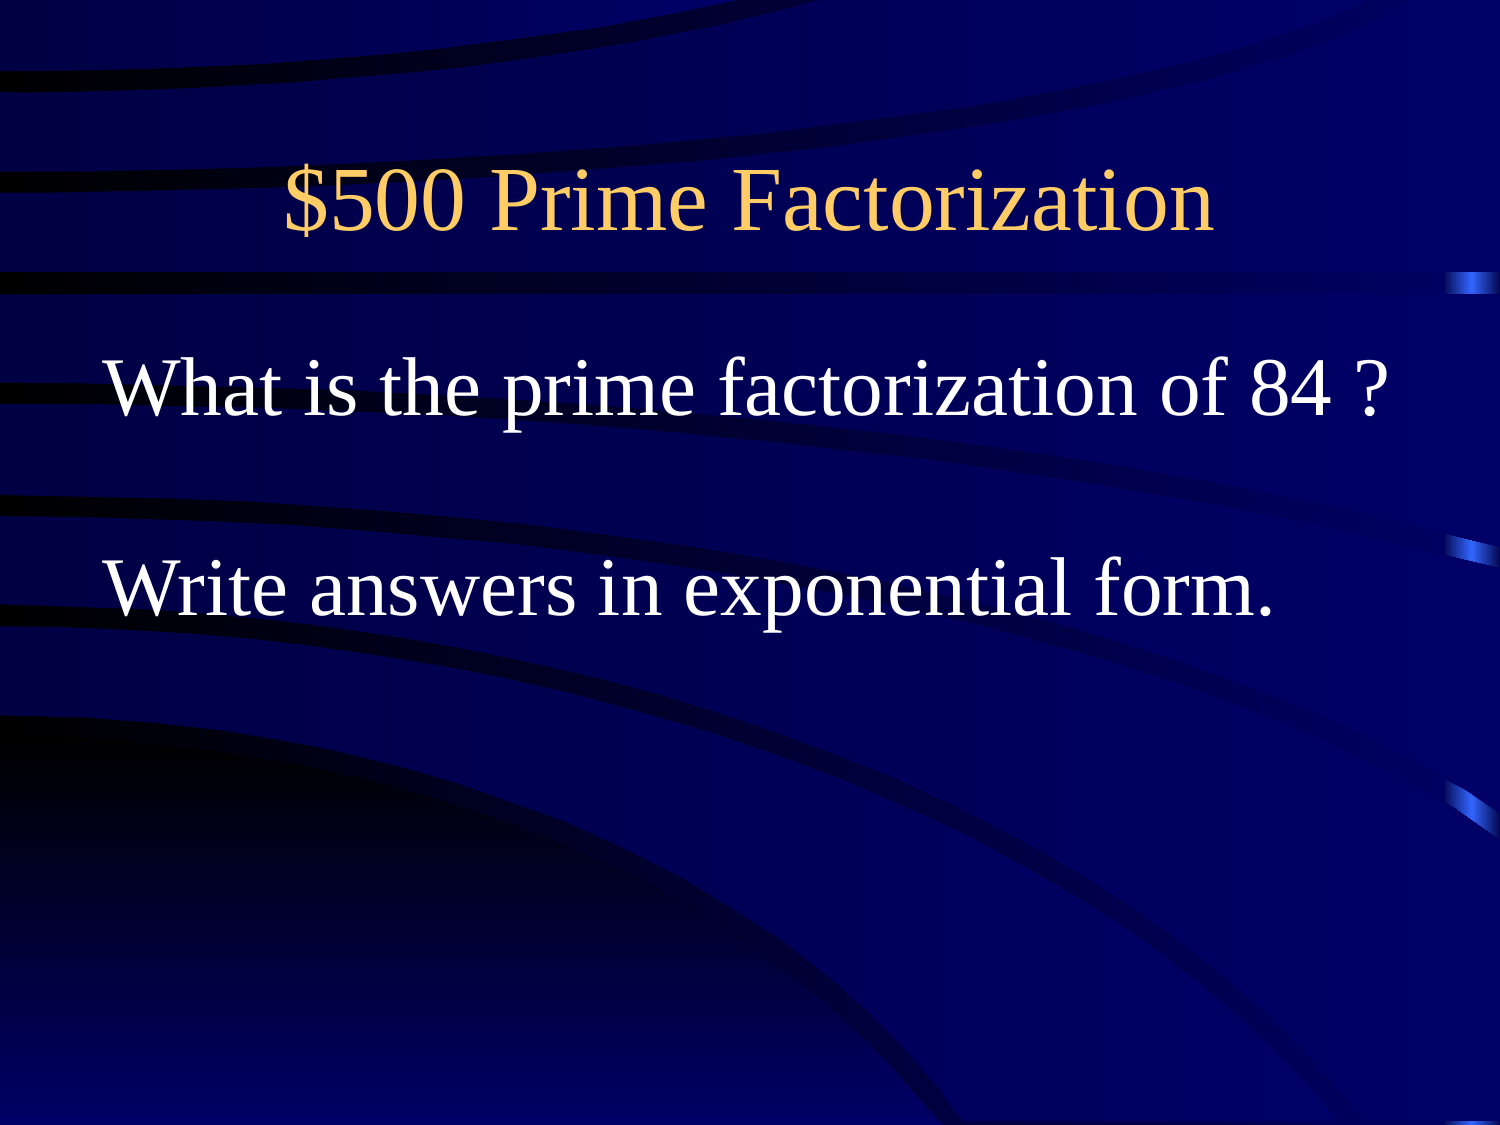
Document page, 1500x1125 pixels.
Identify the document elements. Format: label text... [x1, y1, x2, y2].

title $500 Prime Factorization [112, 99, 1388, 288]
text_box What is the prime factorization of 84 ? Write answers in exponential form. [87, 324, 1408, 740]
